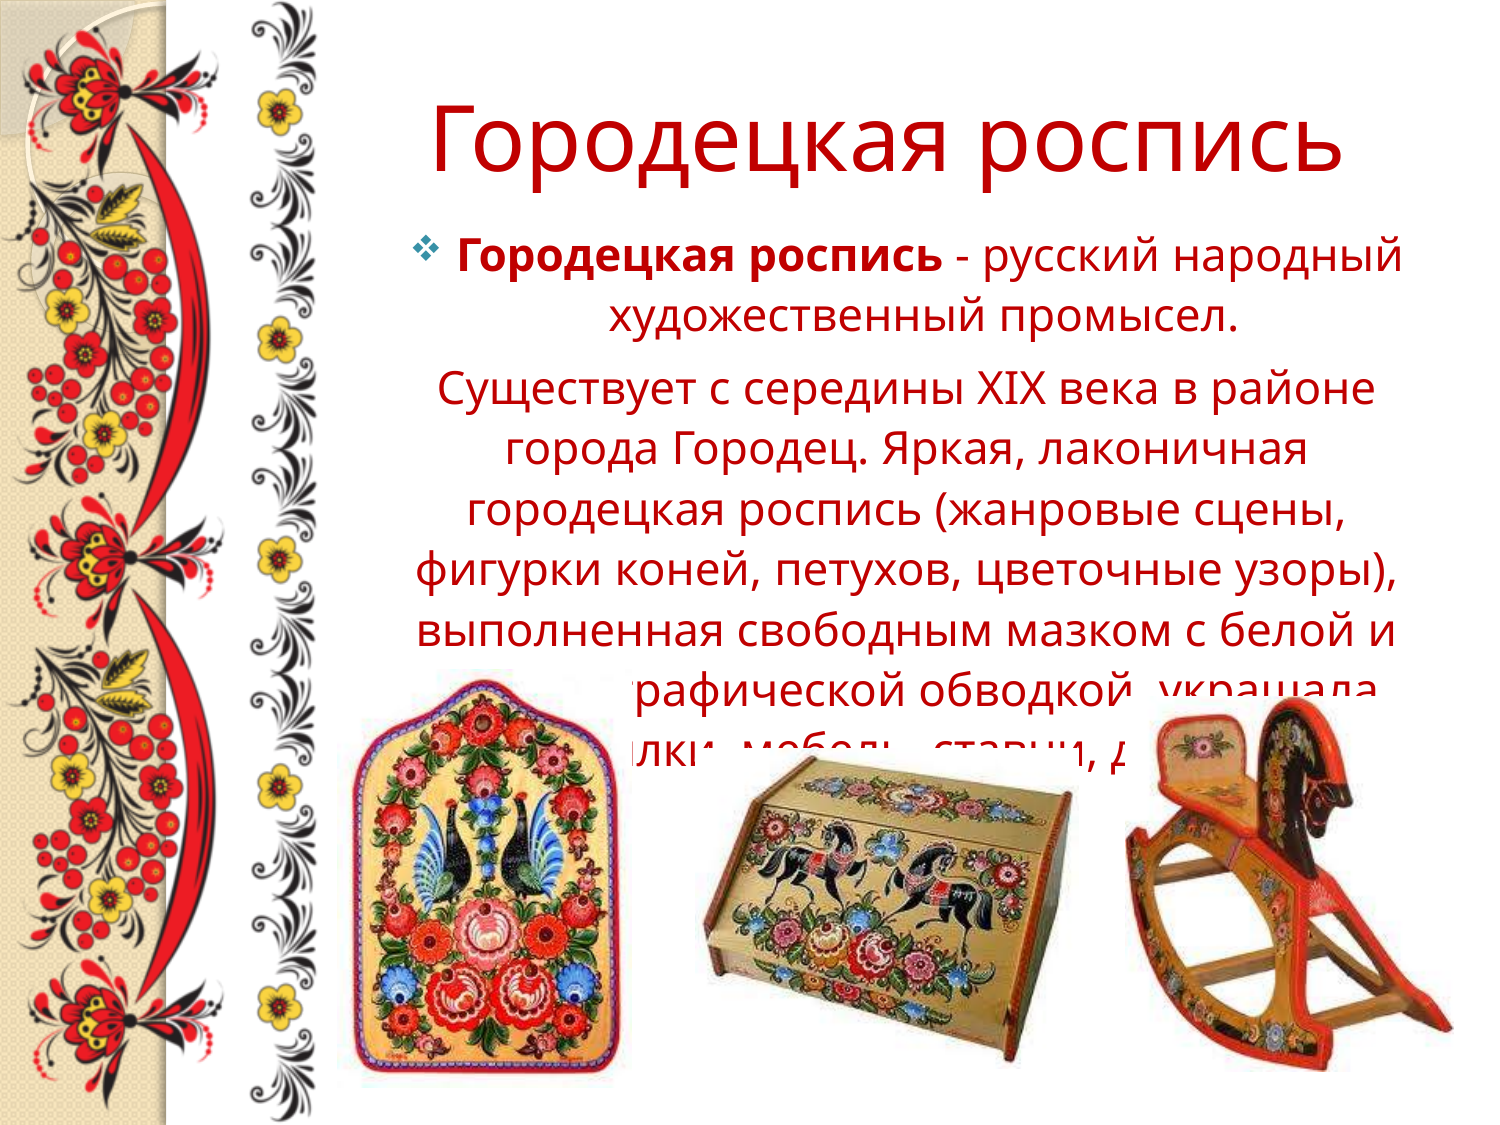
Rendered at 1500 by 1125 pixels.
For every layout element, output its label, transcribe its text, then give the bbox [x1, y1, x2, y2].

picture [337, 669, 632, 1089]
list Городецкая роспись - русский народный художественный промысел. Существует с середины XIX века в районе города Городец. Яркая, лаконичная городецкая роспись (жанровые сцены, фигурки коней, петухов, цветочные узоры), выполненная свободным мазком с белой и черной графической обводкой, украшала прялки, мебель, ставни, двери. [350, 212, 1450, 1088]
picture [0, 0, 319, 1125]
picture [695, 748, 1079, 1069]
title Городецкая роспись [375, 45, 1400, 212]
picture [1124, 696, 1454, 1072]
